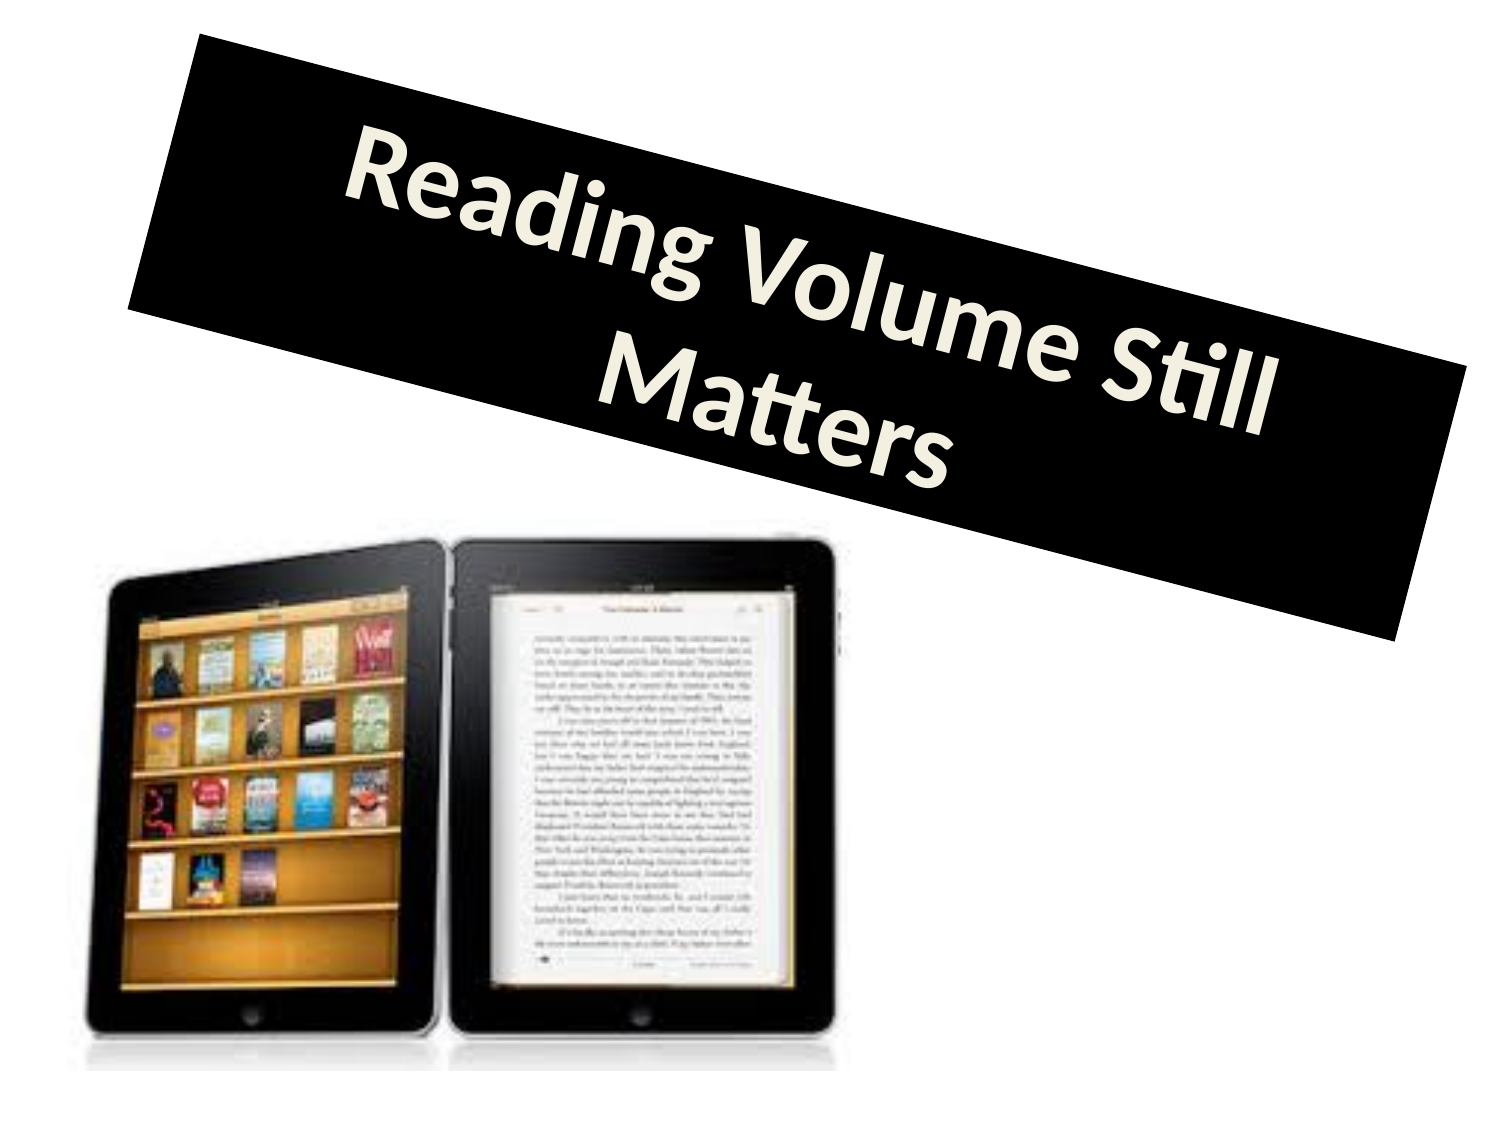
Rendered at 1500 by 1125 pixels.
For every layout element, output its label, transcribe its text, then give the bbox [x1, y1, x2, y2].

text_box Reading Volume Still Matters [127, 33, 1467, 642]
picture [45, 518, 851, 1072]
